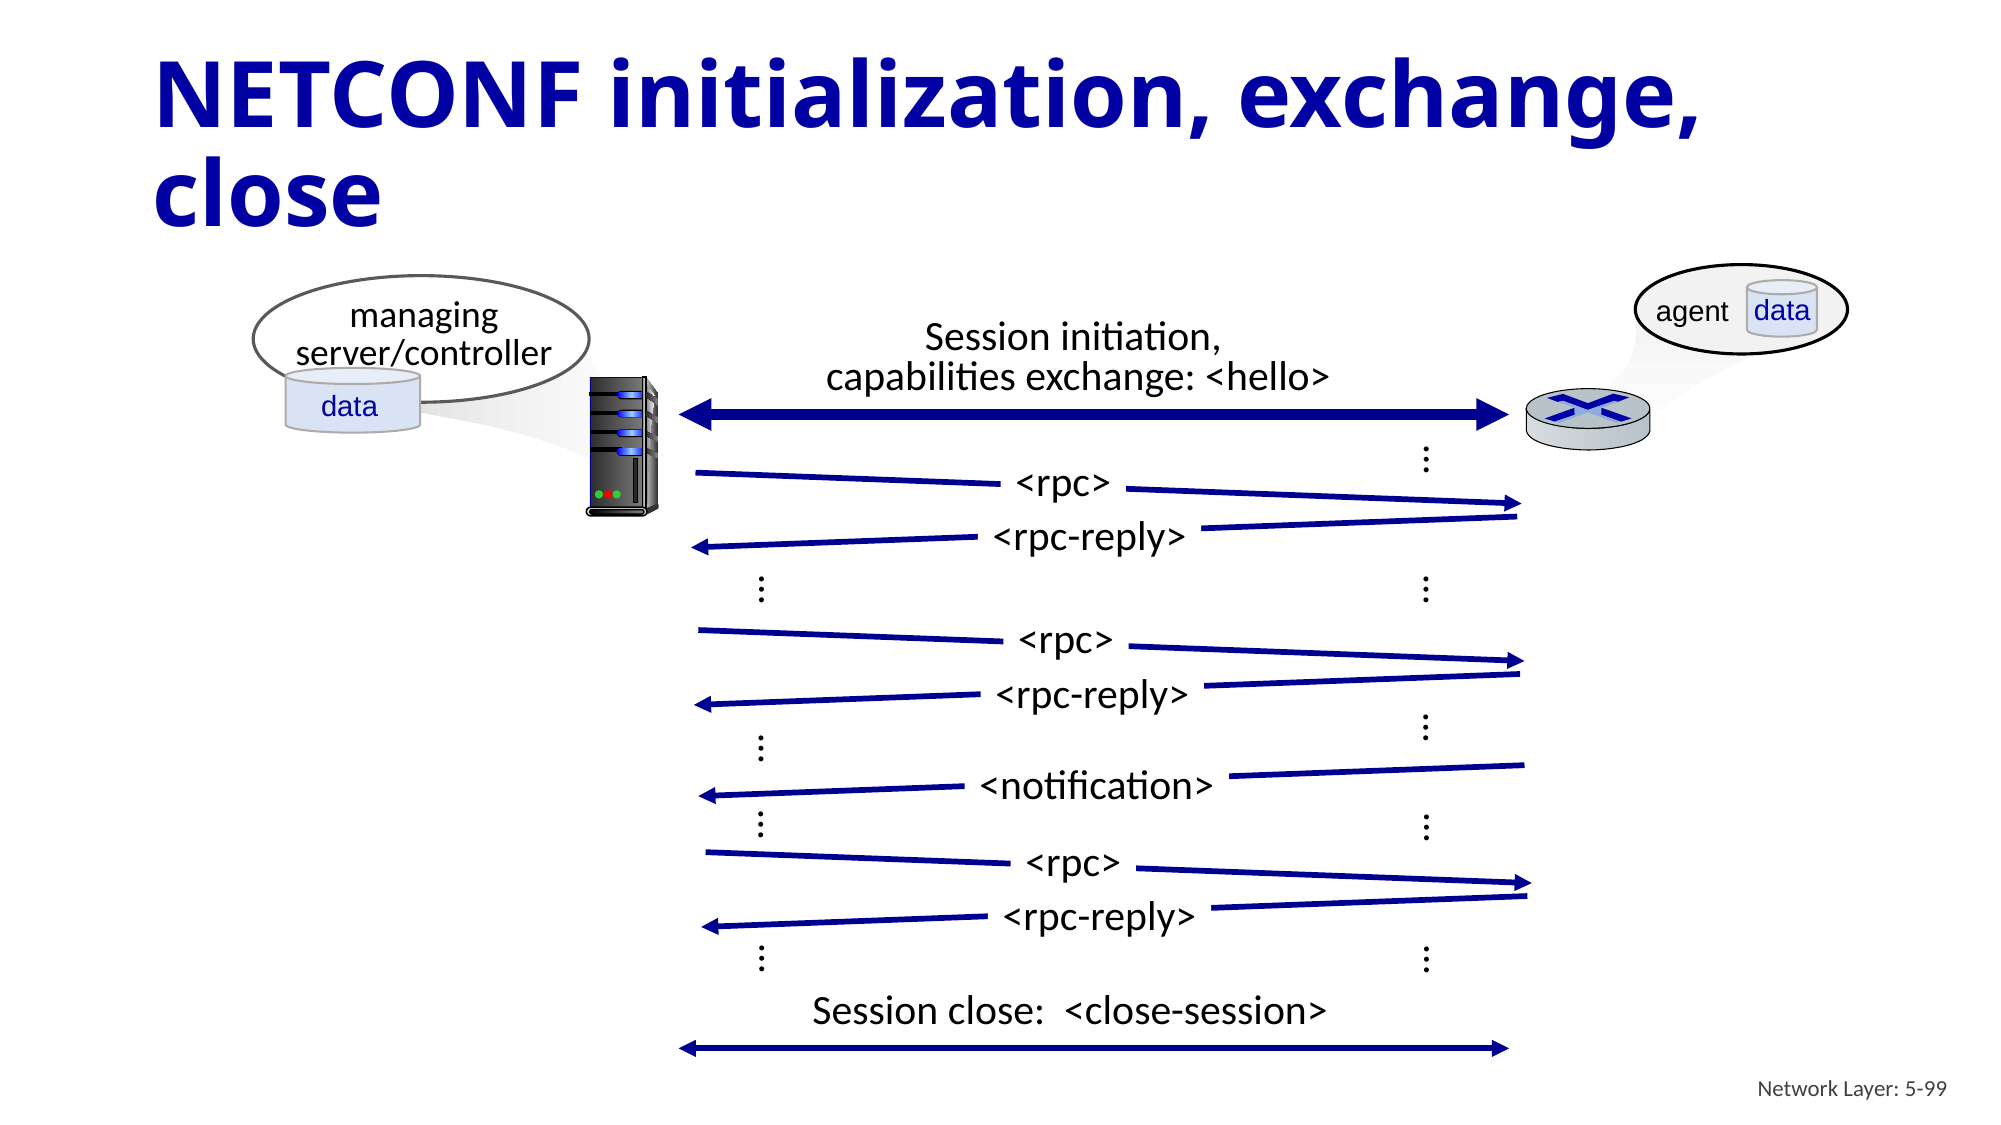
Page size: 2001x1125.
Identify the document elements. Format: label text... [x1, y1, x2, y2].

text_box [586, 377, 659, 516]
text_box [678, 311, 1510, 415]
title NETCONF initialization, exchange, close [137, 74, 1863, 221]
slide_number Network Layer: 5-99 [1512, 1056, 1963, 1117]
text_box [691, 430, 1532, 990]
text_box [253, 275, 653, 485]
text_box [1526, 388, 1650, 450]
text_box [1587, 264, 1853, 446]
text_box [678, 984, 1510, 1049]
